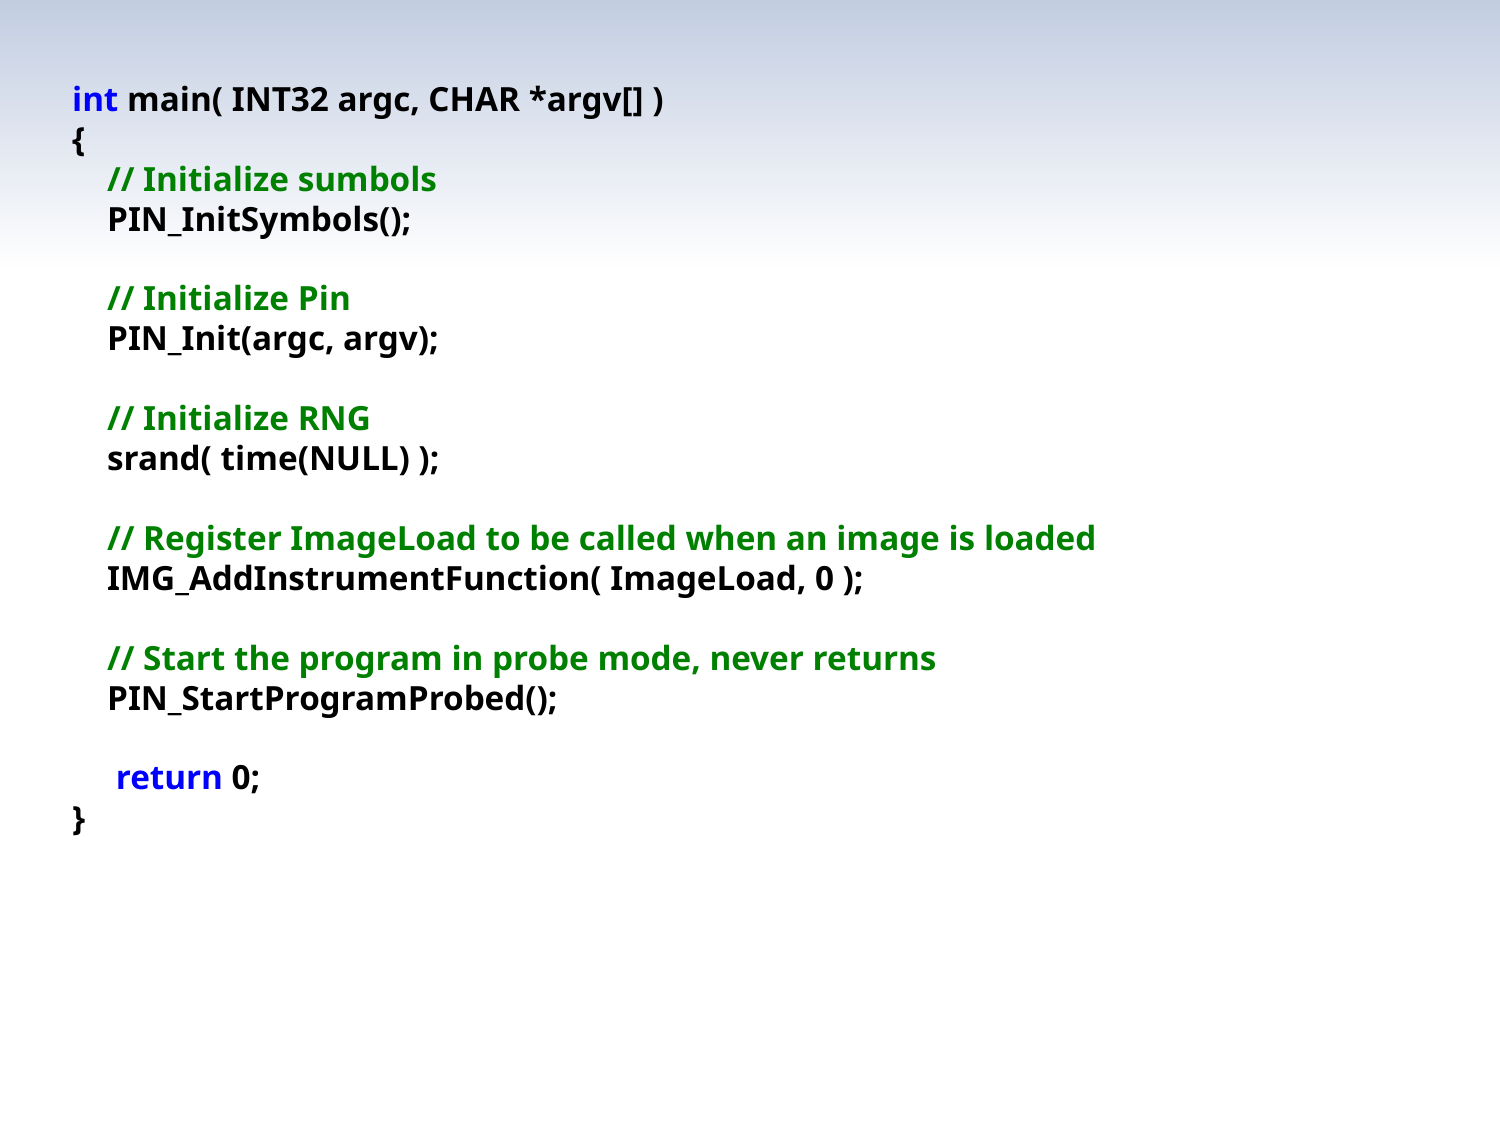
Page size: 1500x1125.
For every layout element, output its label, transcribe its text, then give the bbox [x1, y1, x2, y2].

text_box int main( INT32 argc, CHAR *argv[] ) { // Initialize sumbols PIN_InitSymbols(); // Initialize Pin PIN_Init(argc, argv); // Initialize RNG srand( time(NULL) ); // Register ImageLoad to be called when an image is loaded IMG_AddInstrumentFunction( ImageLoad, 0 ); // Start the program in probe mode, never returns PIN_StartProgramProbed(); return 0; } [57, 70, 1471, 844]
